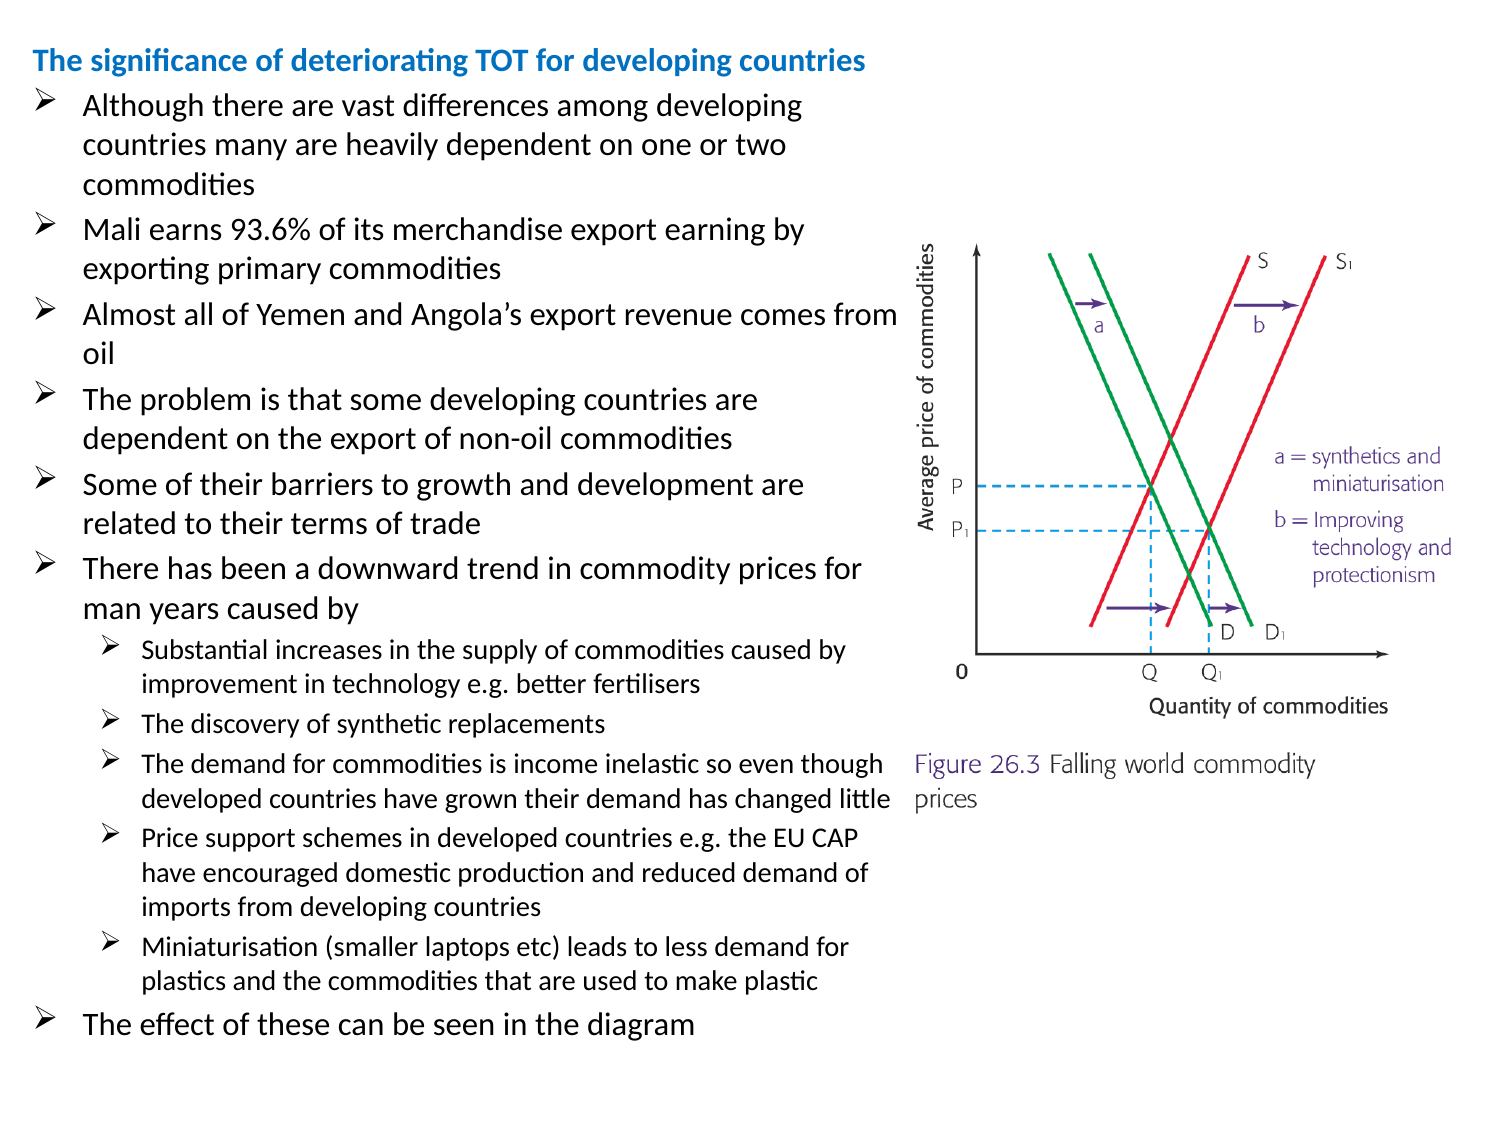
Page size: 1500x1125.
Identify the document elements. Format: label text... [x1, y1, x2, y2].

picture [909, 243, 1458, 835]
list The significance of deteriorating TOT for developing countries Although there are vast differences among developing countries many are heavily dependent on one or two commodities Mali earns 93.6% of its merchandise export earning by exporting primary commodities Almost all of Yemen and Angola’s export revenue comes from oil The problem is that some developing countries are dependent on the export of non-oil commodities Some of their barriers to growth and development are related to their terms of trade There has been a downward trend in commodity prices for man years caused by Substantial increases in the supply of commodities caused by improvement in technology e.g. better fertilisers The discovery of synthetic replacements The demand for commodities is income inelastic so even though developed countries have grown their demand has changed little Price support schemes in developed countries e.g. the EU CAP have encouraged domestic production and reduced demand of imports from developing countries Miniaturisation (smaller laptops etc) leads to less demand for plastics and the commodities that are used to make plastic The effect of these can be seen in the diagram [17, 30, 916, 1094]
